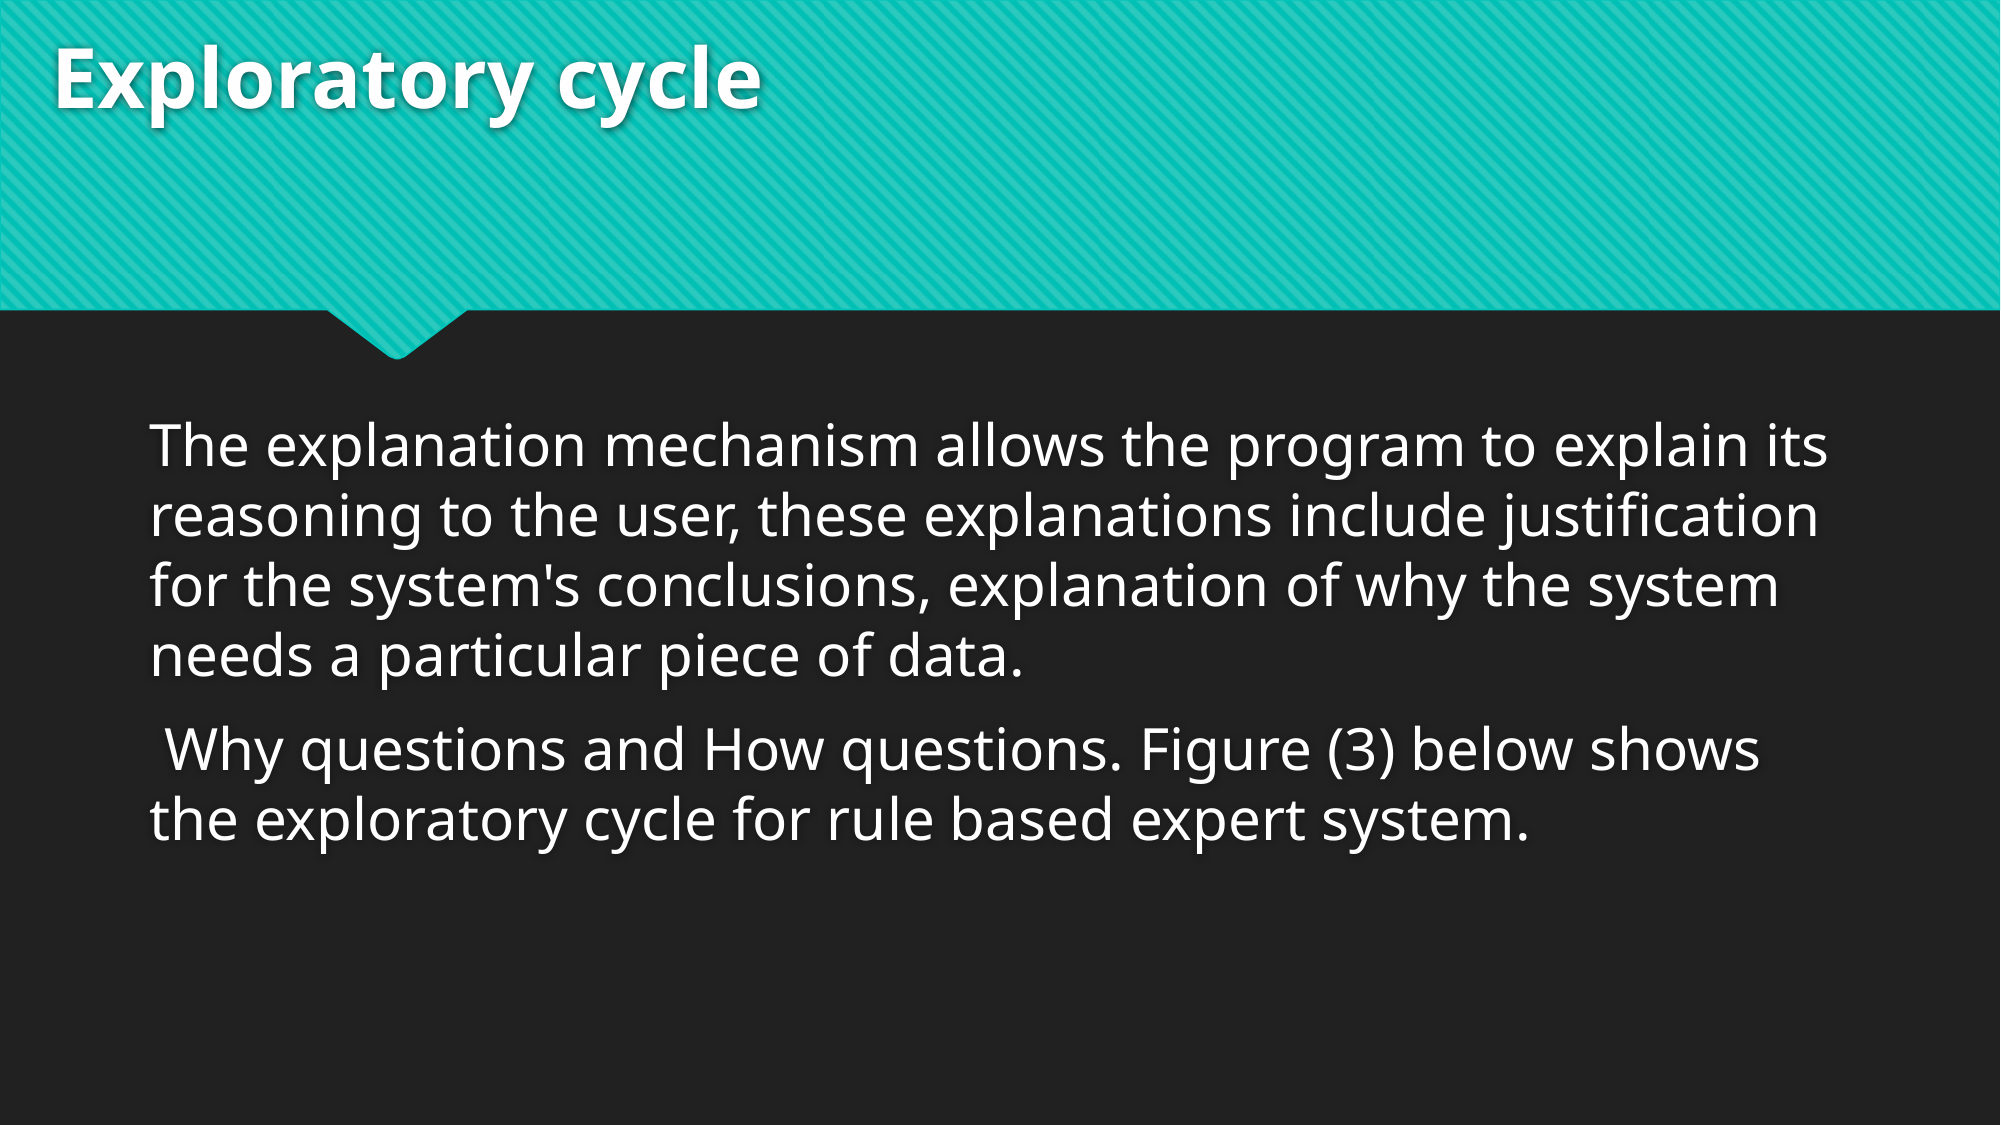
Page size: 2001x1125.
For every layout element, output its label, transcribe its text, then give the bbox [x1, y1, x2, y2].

list The explanation mechanism allows the program to explain its reasoning to the user, these explanations include justification for the system's conclusions, explanation of why the system needs a particular piece of data. Why questions and How questions. Figure (3) below shows the exploratory cycle for rule based expert system. [134, 364, 1866, 962]
title Exploratory cycle [36, 0, 1868, 233]
